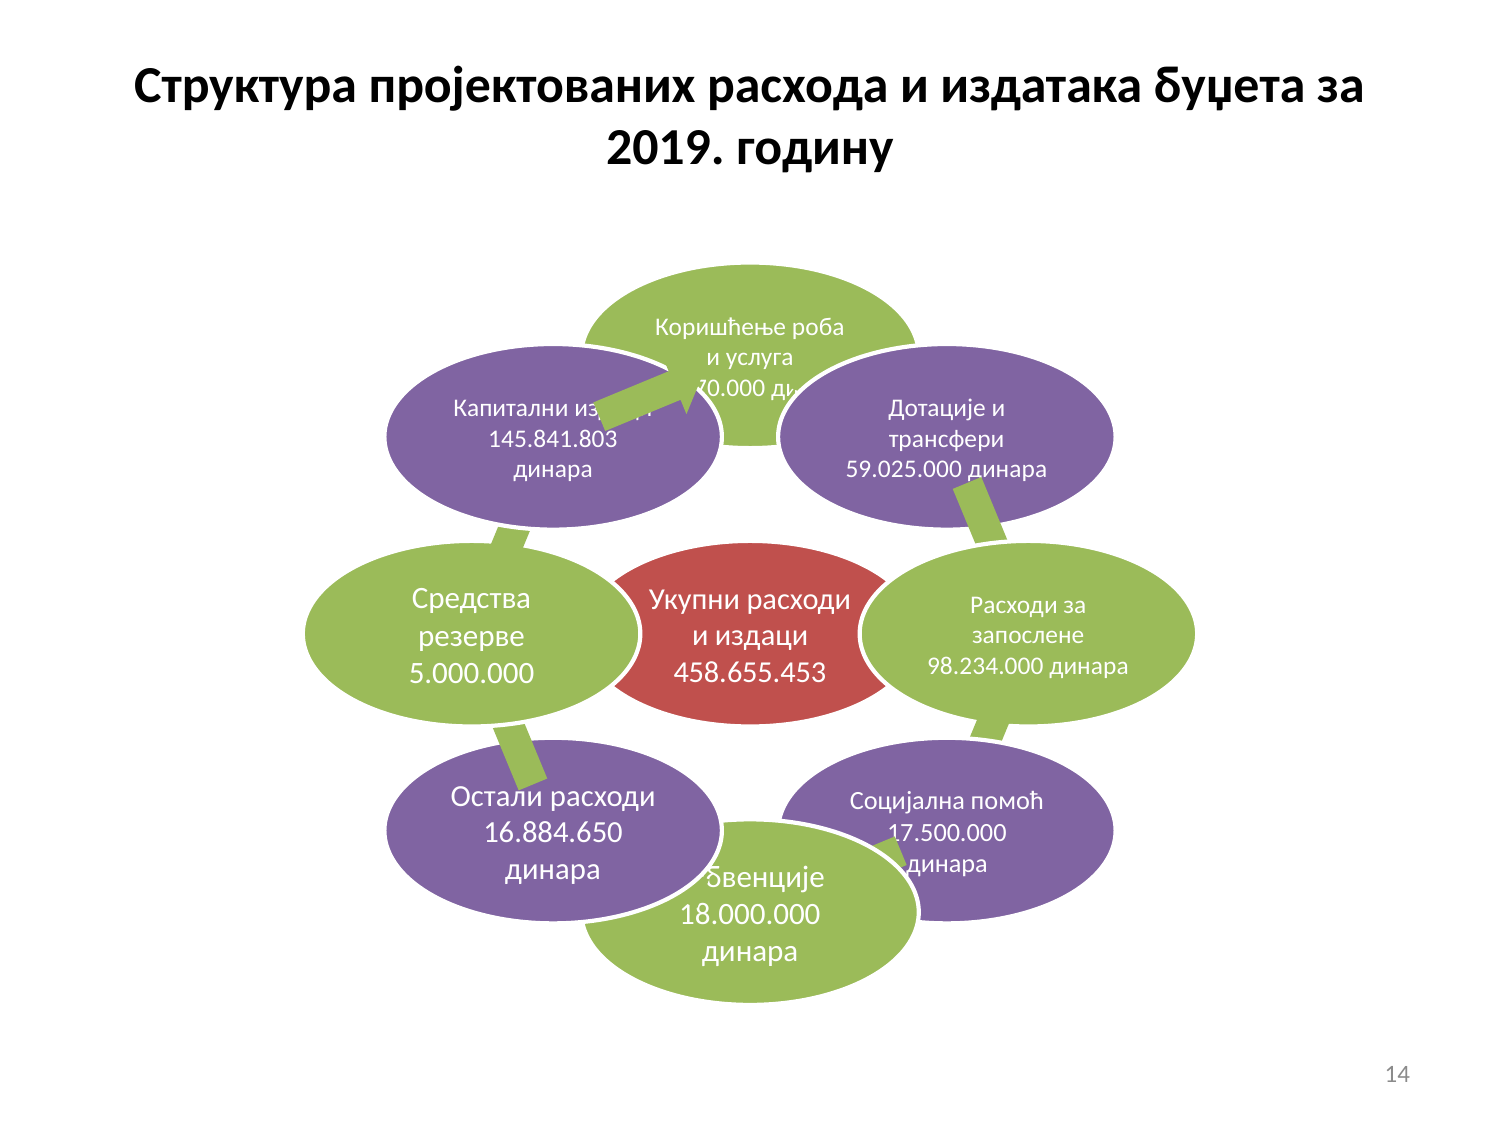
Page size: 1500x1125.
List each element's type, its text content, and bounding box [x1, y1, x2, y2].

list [74, 262, 1426, 1006]
slide_number 14 [1074, 1042, 1425, 1103]
title Структура пројектованих расхода и издатака буџета за 2019. годину [75, 42, 1425, 183]
